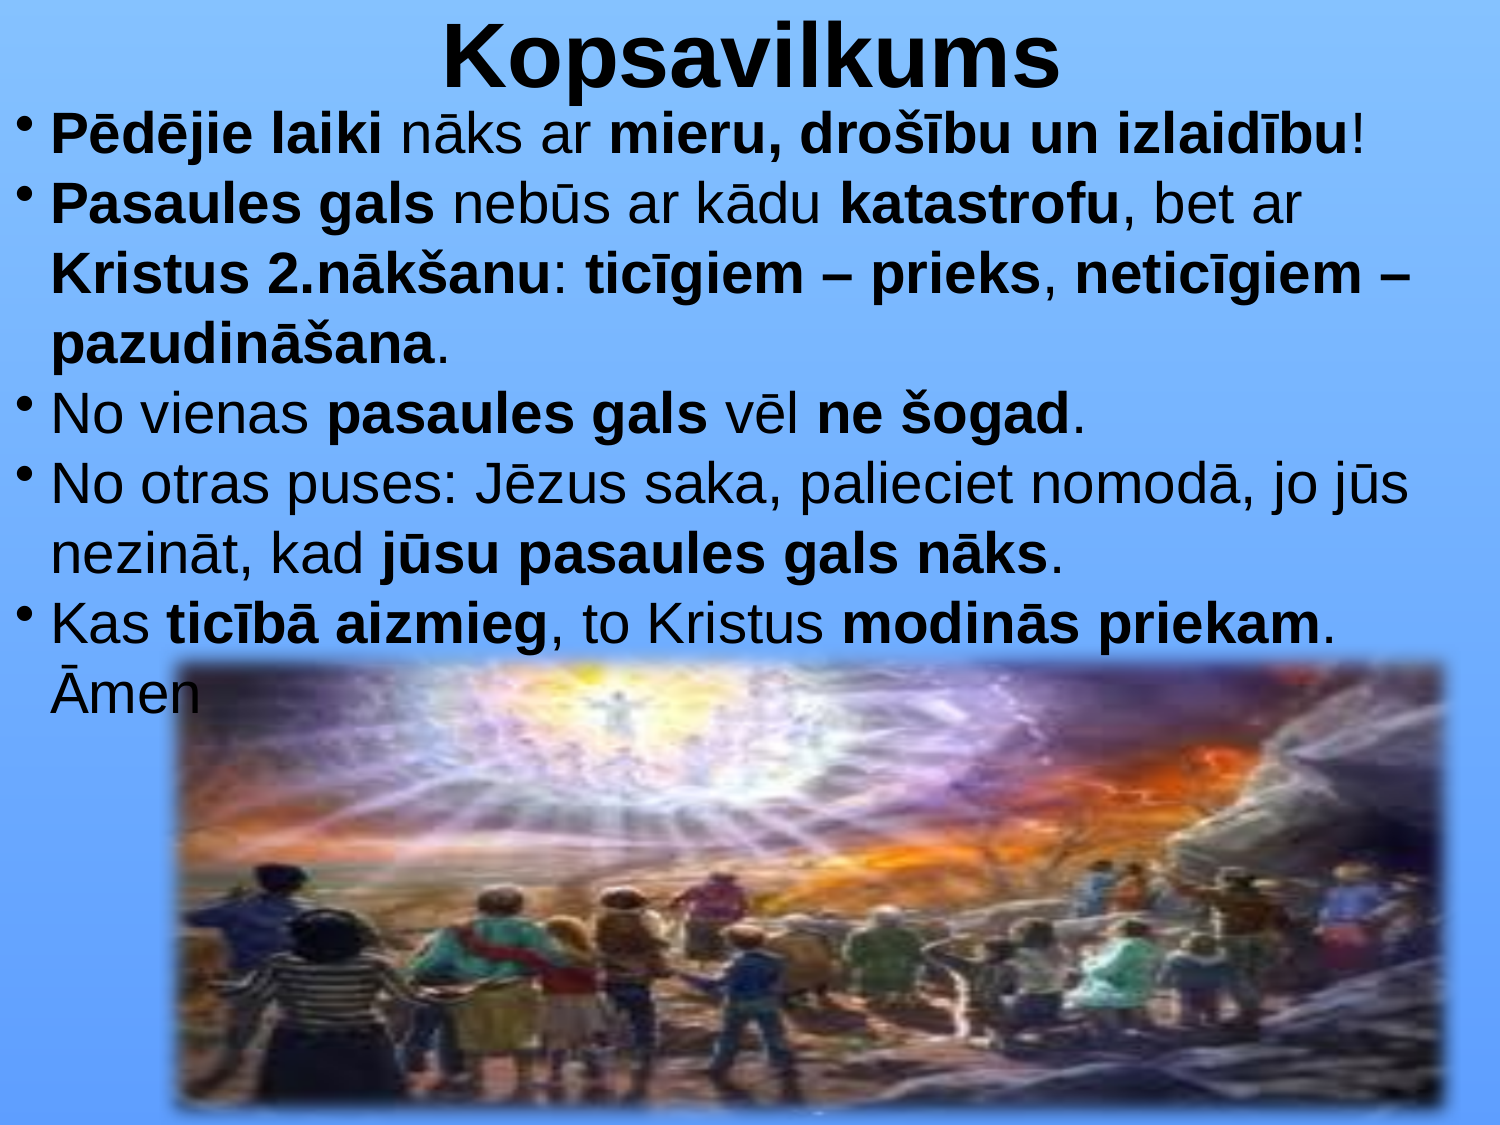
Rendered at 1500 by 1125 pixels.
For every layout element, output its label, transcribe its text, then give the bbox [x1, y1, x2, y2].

title Kopsavilkums [76, 0, 1428, 88]
picture [159, 644, 1461, 1125]
text_box Pēdējie laiki nāks ar mieru, drošību un izlaidību! Pasaules gals nebūs ar kādu katastrofu, bet ar Kristus 2.nākšanu: ticīgiem – prieks, neticīgiem – pazudināšana. No vienas pasaules gals vēl ne šogad. No otras puses: Jēzus saka, palieciet nomodā, jo jūs nezināt, kad jūsu pasaules gals nāks. Kas ticībā aizmieg, to Kristus modinās priekam. Āmen [0, 88, 1500, 733]
